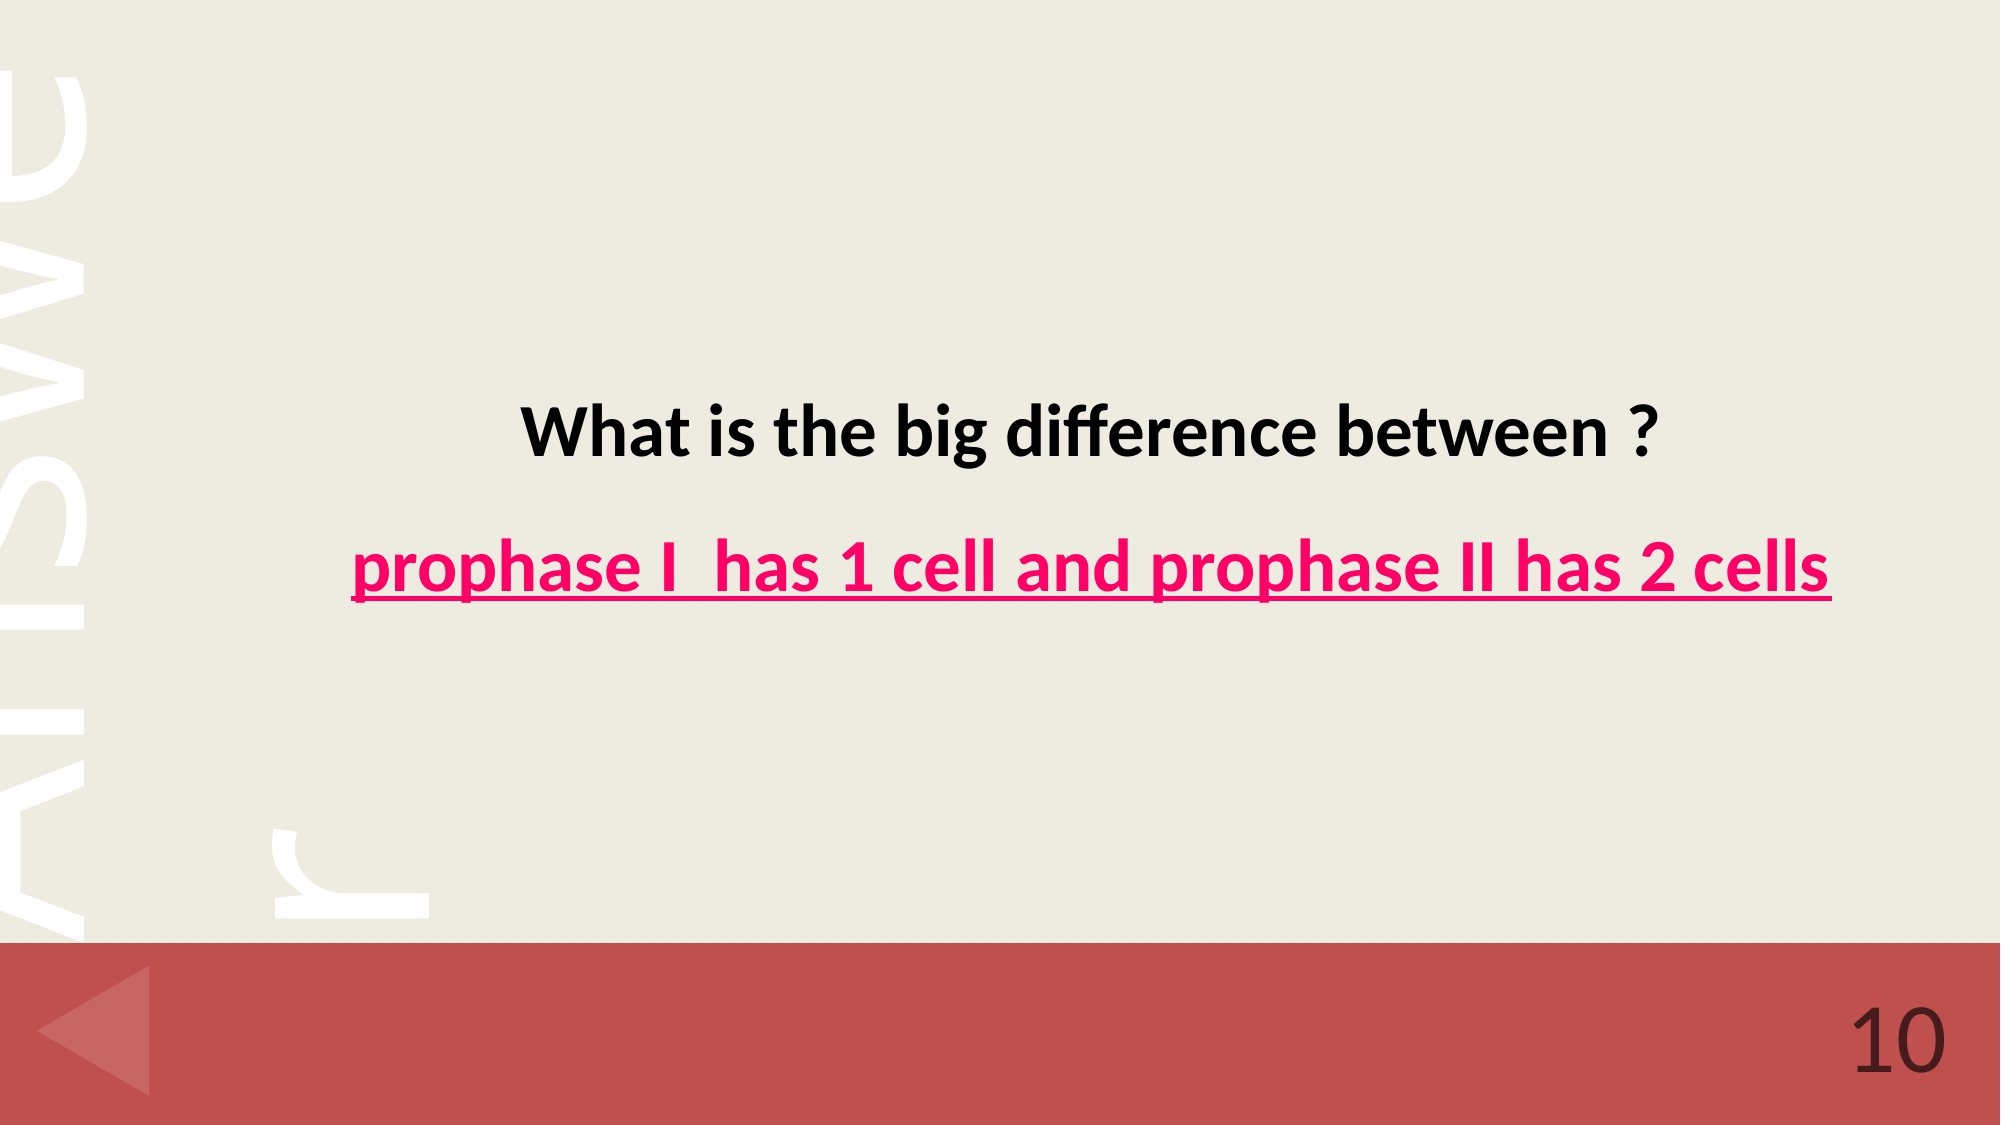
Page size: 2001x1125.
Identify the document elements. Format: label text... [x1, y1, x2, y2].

list What is the big difference between ? prophase I has 1 cell and prophase II has 2 cells [302, 307, 1881, 636]
list 10 [1494, 967, 1963, 1097]
